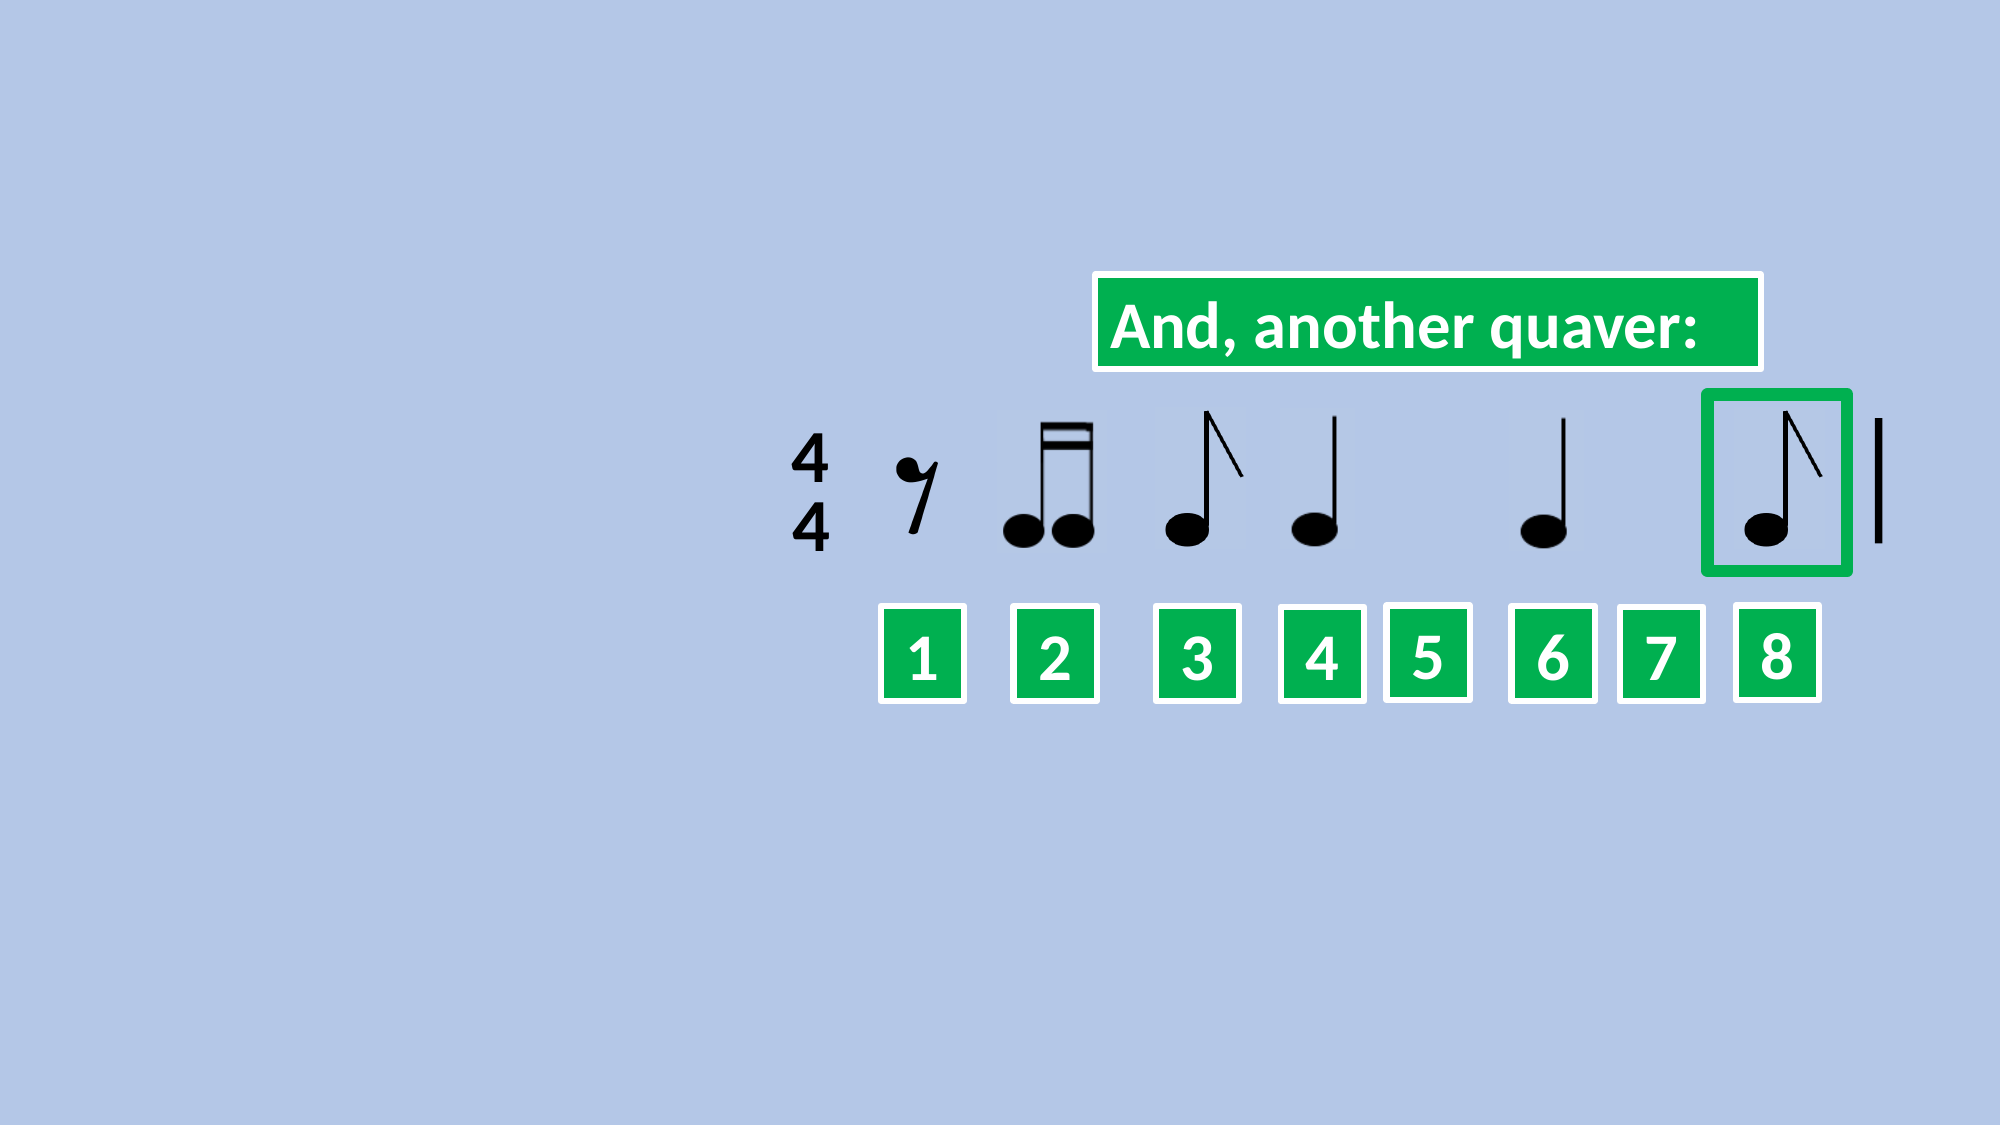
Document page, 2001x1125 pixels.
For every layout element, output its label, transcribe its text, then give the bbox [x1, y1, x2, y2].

picture [997, 410, 1107, 553]
text_box 1 [880, 606, 964, 701]
text_box 6 [1511, 606, 1595, 701]
text_box 2 [1013, 606, 1097, 701]
picture [1734, 407, 1825, 549]
text_box And, another quaver: [1095, 274, 1762, 370]
text_box 8 [1735, 605, 1820, 701]
picture [1280, 408, 1355, 549]
text_box 4 [777, 399, 860, 483]
text_box 4 [778, 468, 861, 552]
text_box [1874, 417, 1883, 544]
text_box 4 [1280, 606, 1364, 702]
text_box 7 [1619, 606, 1704, 702]
text_box 5 [1386, 605, 1470, 701]
picture [1509, 410, 1584, 551]
picture [893, 455, 940, 538]
picture [1155, 407, 1246, 549]
text_box [1707, 394, 1848, 571]
text_box 3 [1155, 606, 1239, 701]
